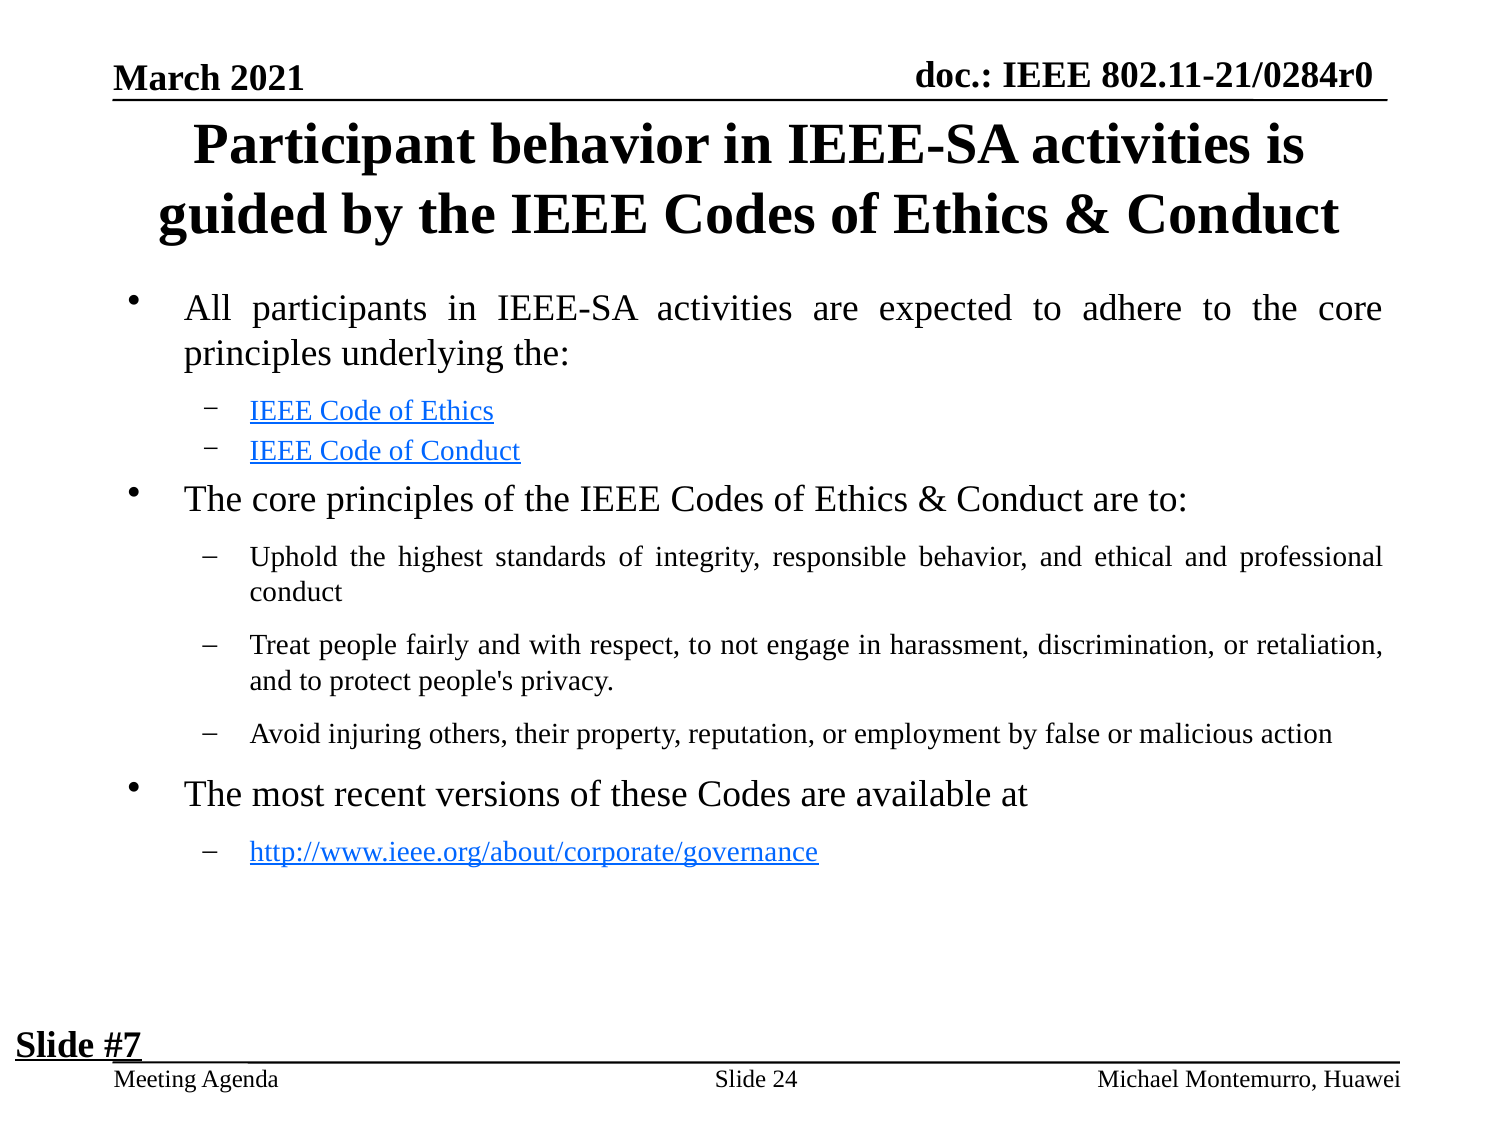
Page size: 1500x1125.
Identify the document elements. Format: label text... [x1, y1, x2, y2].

slide_number Slide 24 [712, 1061, 800, 1093]
text_box Slide #7 [0, 1012, 157, 1073]
footer Michael Montemurro, Huawei [987, 1061, 1402, 1093]
list All participants in IEEE-SA activities are expected to adhere to the core principles underlying the: IEEE Code of Ethics IEEE Code of Conduct The core principles of the IEEE Codes of Ethics & Conduct are to: Uphold the highest standards of integrity, responsible behavior, and ethical and professional conduct Treat people fairly and with respect, to not engage in harassment, discrimination, or retaliation, and to protect people's privacy. Avoid injuring others, their property, reputation, or employment by false or malicious action The most recent versions of these Codes are available at http://www.ieee.org/about/corporate/governance [112, 275, 1400, 1038]
text_box Participant behavior in IEEE-SA activities is guided by the IEEE Codes of Ethics & Conduct [112, 87, 1388, 263]
